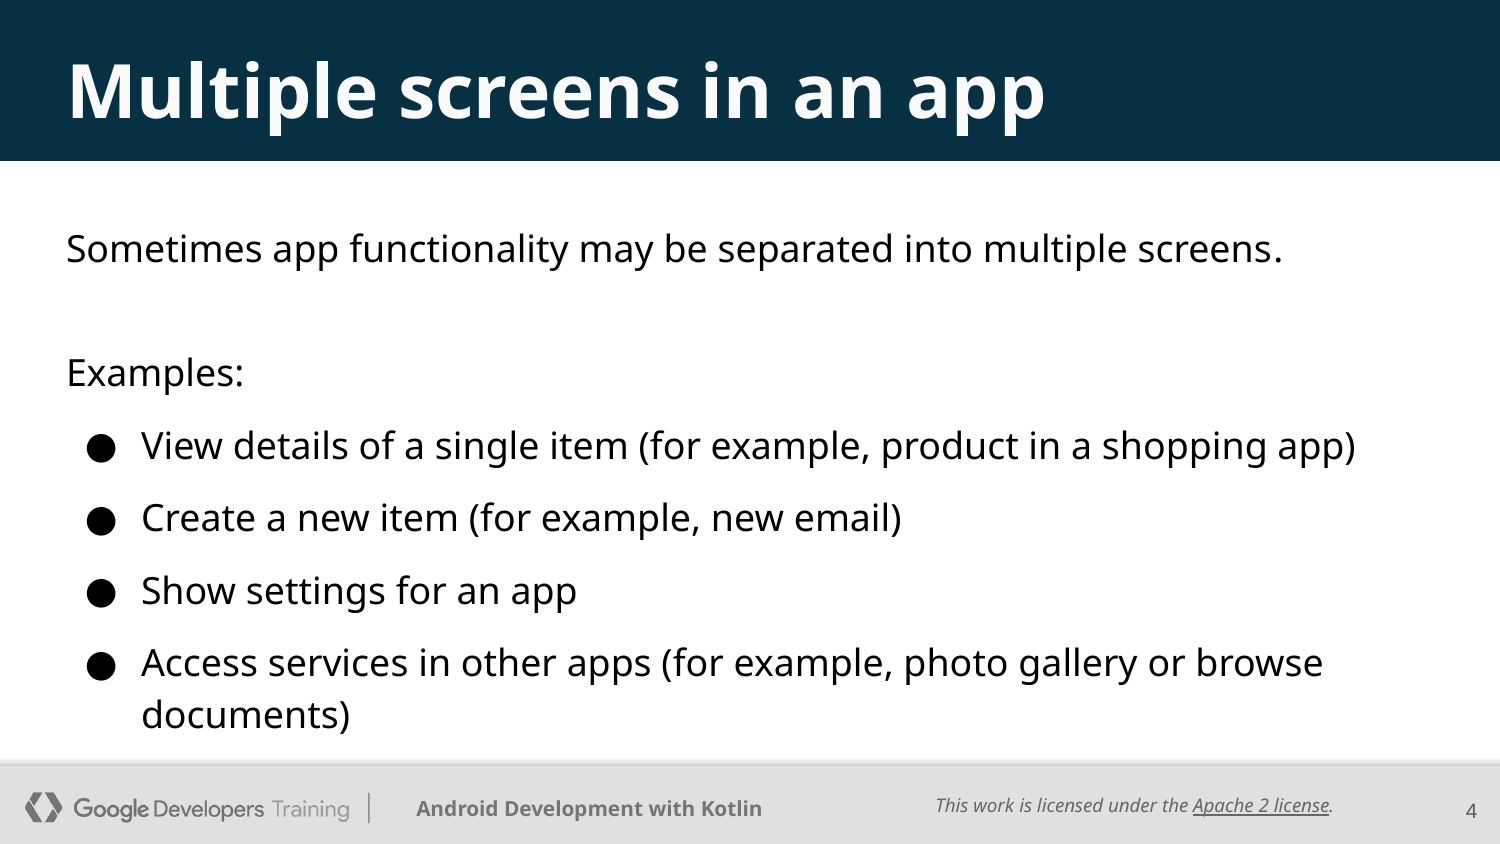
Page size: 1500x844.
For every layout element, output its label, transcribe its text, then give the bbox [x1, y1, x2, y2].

title Multiple screens in an app [51, 28, 1449, 122]
picture [0, 161, 1500, 844]
slide_number ‹#› [1402, 777, 1493, 842]
list Sometimes app functionality may be separated into multiple screens. Examples: View details of a single item (for example, product in a shopping app) Create a new item (for example, new email) Show settings for an app Access services in other apps (for example, photo gallery or browse documents) [51, 202, 1449, 730]
